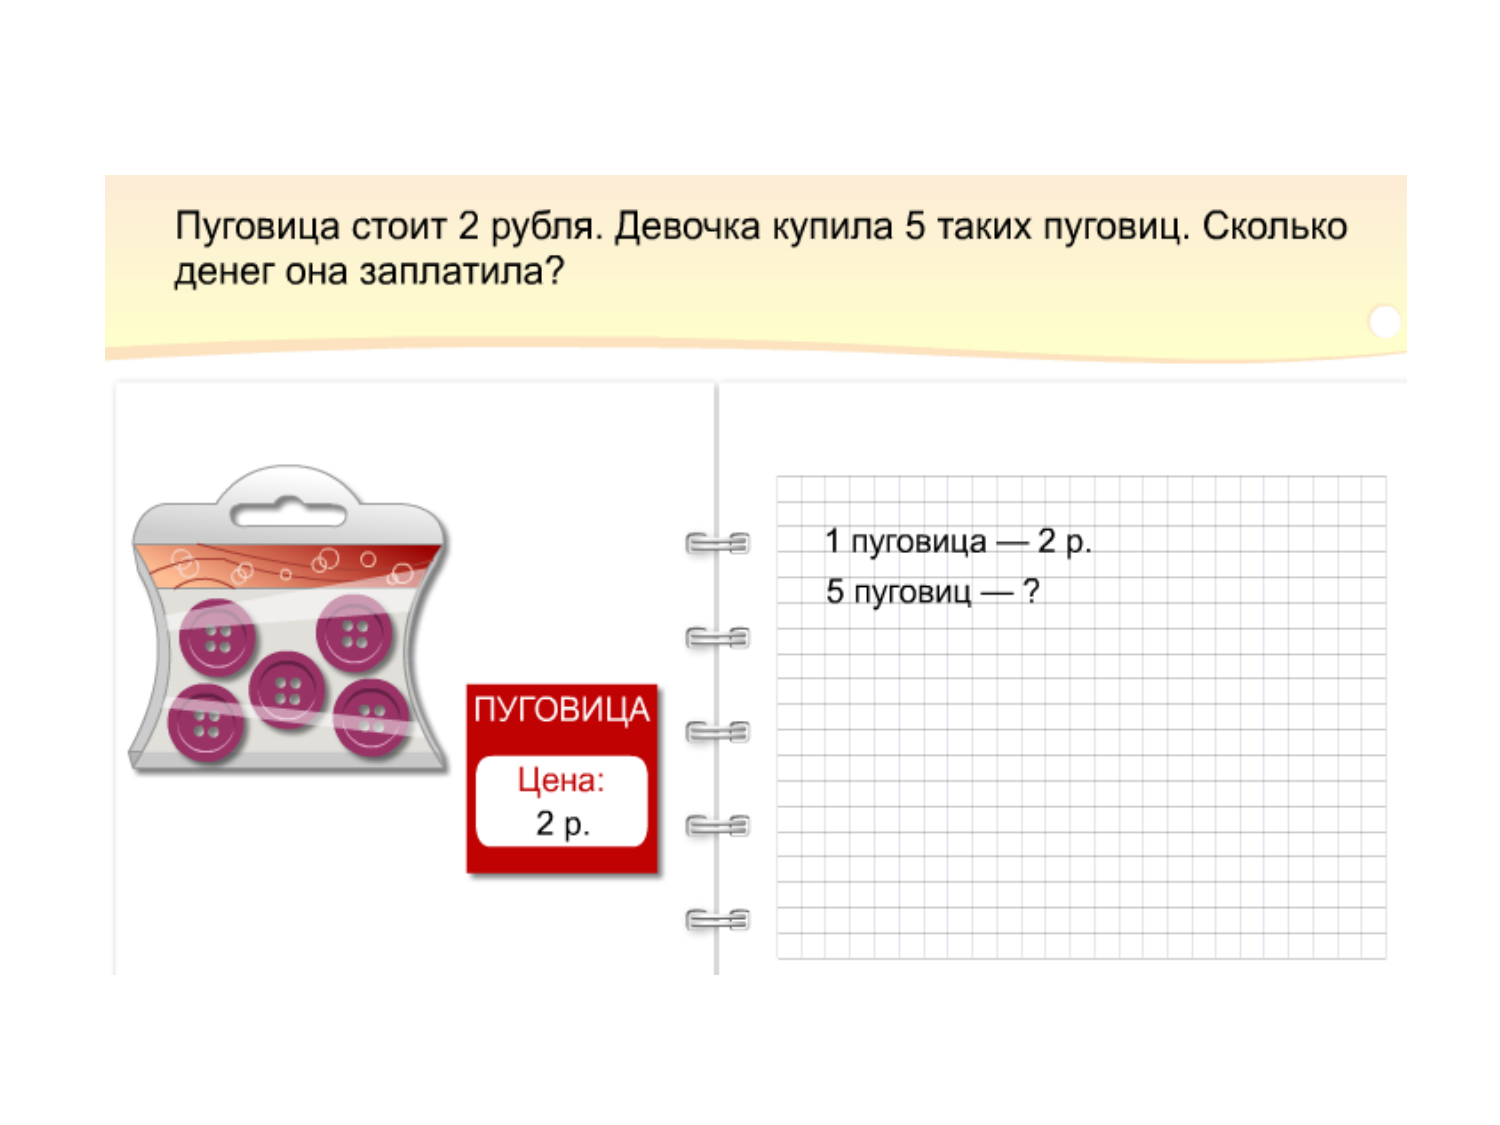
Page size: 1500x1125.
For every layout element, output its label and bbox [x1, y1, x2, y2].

list [105, 175, 1407, 975]
